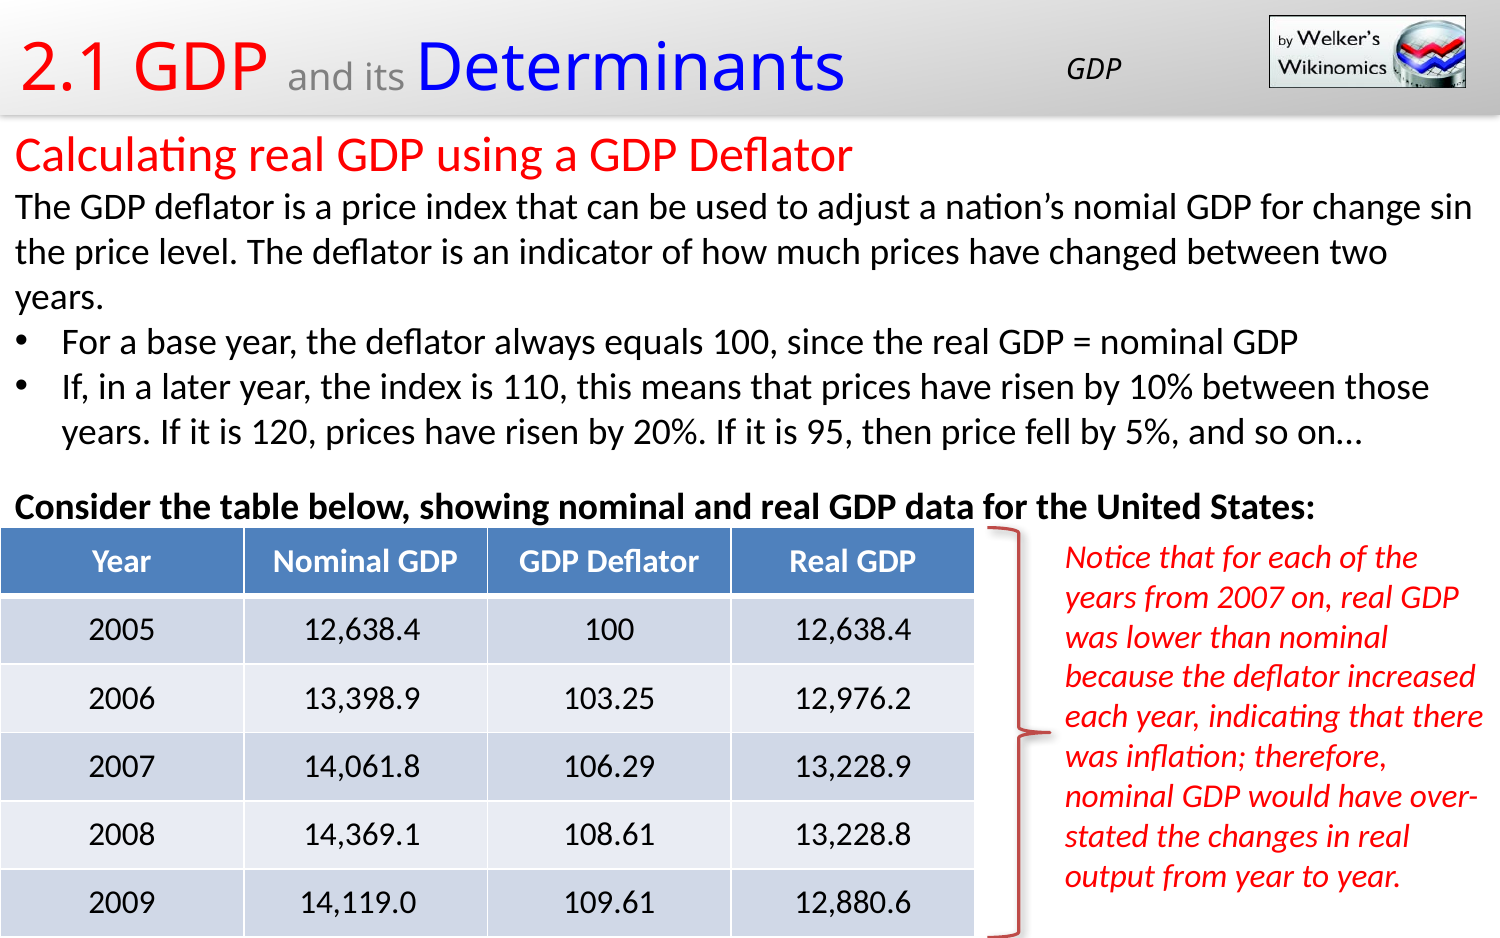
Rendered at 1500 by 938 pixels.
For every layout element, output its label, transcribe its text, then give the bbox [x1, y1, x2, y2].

table_cell 108.61 [488, 802, 730, 868]
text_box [0, 0, 1500, 115]
table_header Year [1, 528, 243, 593]
table_cell 13,228.8 [732, 802, 974, 868]
table_cell 12,976.2 [732, 665, 974, 732]
table_cell 14,369.1 [245, 802, 487, 868]
text_box [987, 526, 1049, 938]
table_cell 2006 [1, 665, 243, 732]
table_cell 109.61 [488, 870, 730, 936]
table_cell 2008 [1, 802, 243, 868]
table_cell 2009 [1, 870, 243, 936]
table_cell 13,228.9 [732, 733, 974, 800]
text_box Notice that for each of the years from 2007 on, real GDP was lower than nominal because the deflator increased each year, indicating that there was inflation; therefore, nominal GDP would have over-stated the changes in real output from year to year. [1049, 527, 1500, 902]
table_header Real GDP [732, 528, 974, 593]
table_cell 14,119.0 [245, 870, 487, 936]
table_header GDP Deflator [488, 528, 730, 593]
table_cell 13,398.9 [245, 665, 487, 732]
table_header Nominal GDP [245, 528, 487, 593]
table_cell 12,880.6 [732, 870, 974, 936]
table_cell 12,638.4 [732, 599, 974, 663]
table_cell 14,061.8 [245, 733, 487, 800]
text_box Calculating real GDP using a GDP Deflator The GDP deflator is a price index that can be used to adjust a nation’s nomial GDP for change sin the price level. The deflator is an indicator of how much prices have changed between two years. For a base year, the deflator always equals 100, since the real GDP = nominal GDP If, in a later year, the index is 110, this means that prices have risen by 10% between those years. If it is 120, prices have risen by 20%. If it is 95, then price fell by 5%, and so on… Consider the table below, showing nominal and real GDP data for the United States: [0, 123, 1500, 535]
table_cell 106.29 [488, 733, 730, 800]
table_cell 2007 [1, 733, 243, 800]
table_cell 103.25 [488, 665, 730, 732]
table_cell 100 [488, 599, 730, 663]
table_cell 2005 [1, 599, 243, 663]
table_cell 12,638.4 [245, 599, 487, 663]
